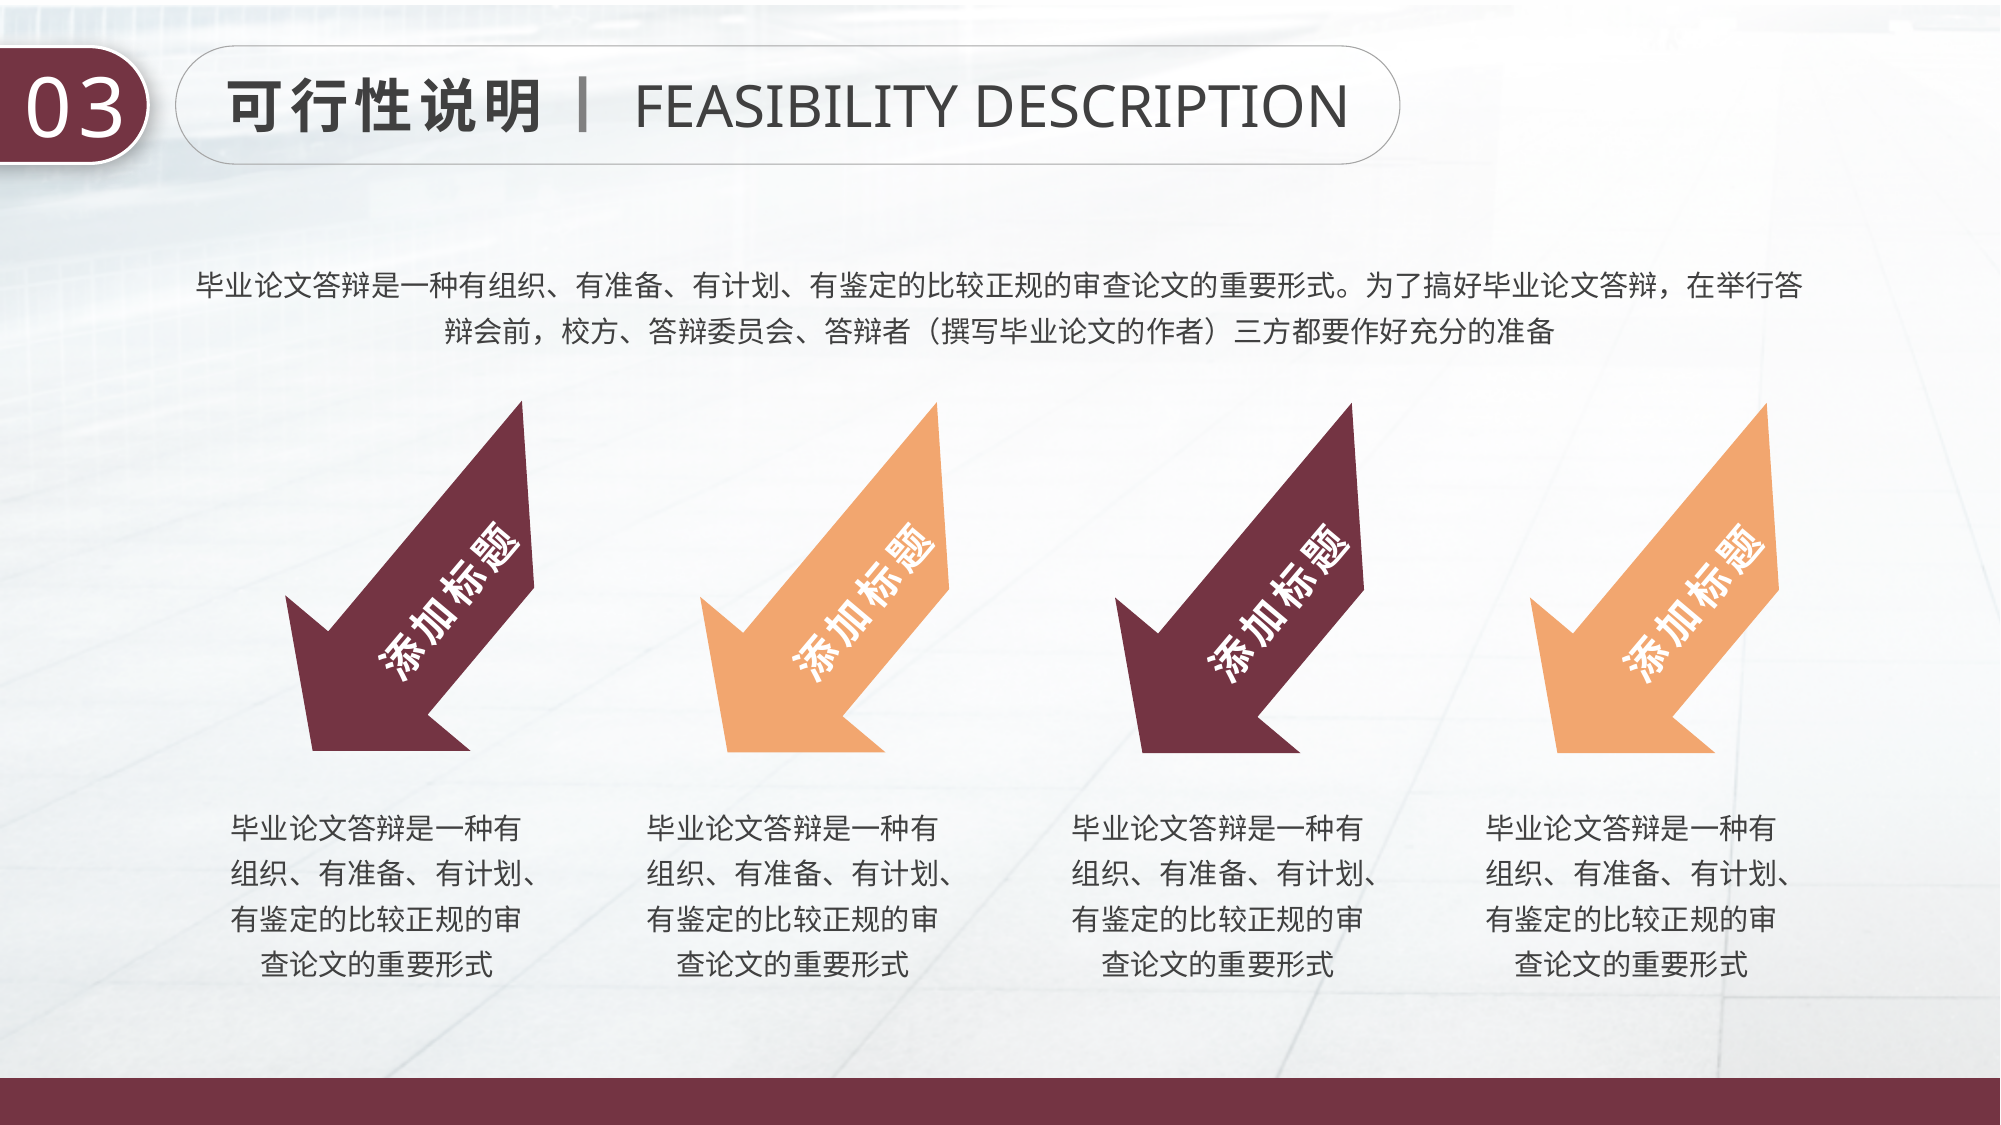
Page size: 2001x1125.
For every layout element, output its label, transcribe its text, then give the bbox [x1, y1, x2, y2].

picture [0, 0, 2001, 1125]
text_box 毕业论文答辩是一种有组织、有准备、有计划、有鉴定的比较正规的审查论文的重要形式。为了搞好毕业论文答辩，在举行答辩会前，校方、答辩委员会、答辩者（撰写毕业论文的作者）三方都要作好充分的准备 [171, 249, 1829, 356]
text_box 可行性说明 [211, 61, 585, 147]
text_box [578, 75, 587, 133]
text_box FEASIBILITY DESCRIPTION [618, 61, 1366, 147]
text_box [0, 46, 149, 164]
text_box 添加标题 [700, 402, 950, 753]
text_box 毕业论文答辩是一种有组织、有准备、有计划、有鉴定的比较正规的审查论文的重要形式 [1469, 792, 1794, 989]
text_box 毕业论文答辩是一种有组织、有准备、有计划、有鉴定的比较正规的审查论文的重要形式 [631, 792, 956, 989]
text_box 添加标题 [285, 400, 535, 751]
text_box [0, 1077, 2000, 1125]
text_box 添加标题 [1115, 402, 1365, 754]
text_box [174, 44, 1401, 166]
text_box 毕业论文答辩是一种有组织、有准备、有计划、有鉴定的比较正规的审查论文的重要形式 [1056, 792, 1380, 989]
text_box 毕业论文答辩是一种有组织、有准备、有计划、有鉴定的比较正规的审查论文的重要形式 [215, 792, 539, 989]
text_box 添加标题 [1529, 402, 1779, 754]
